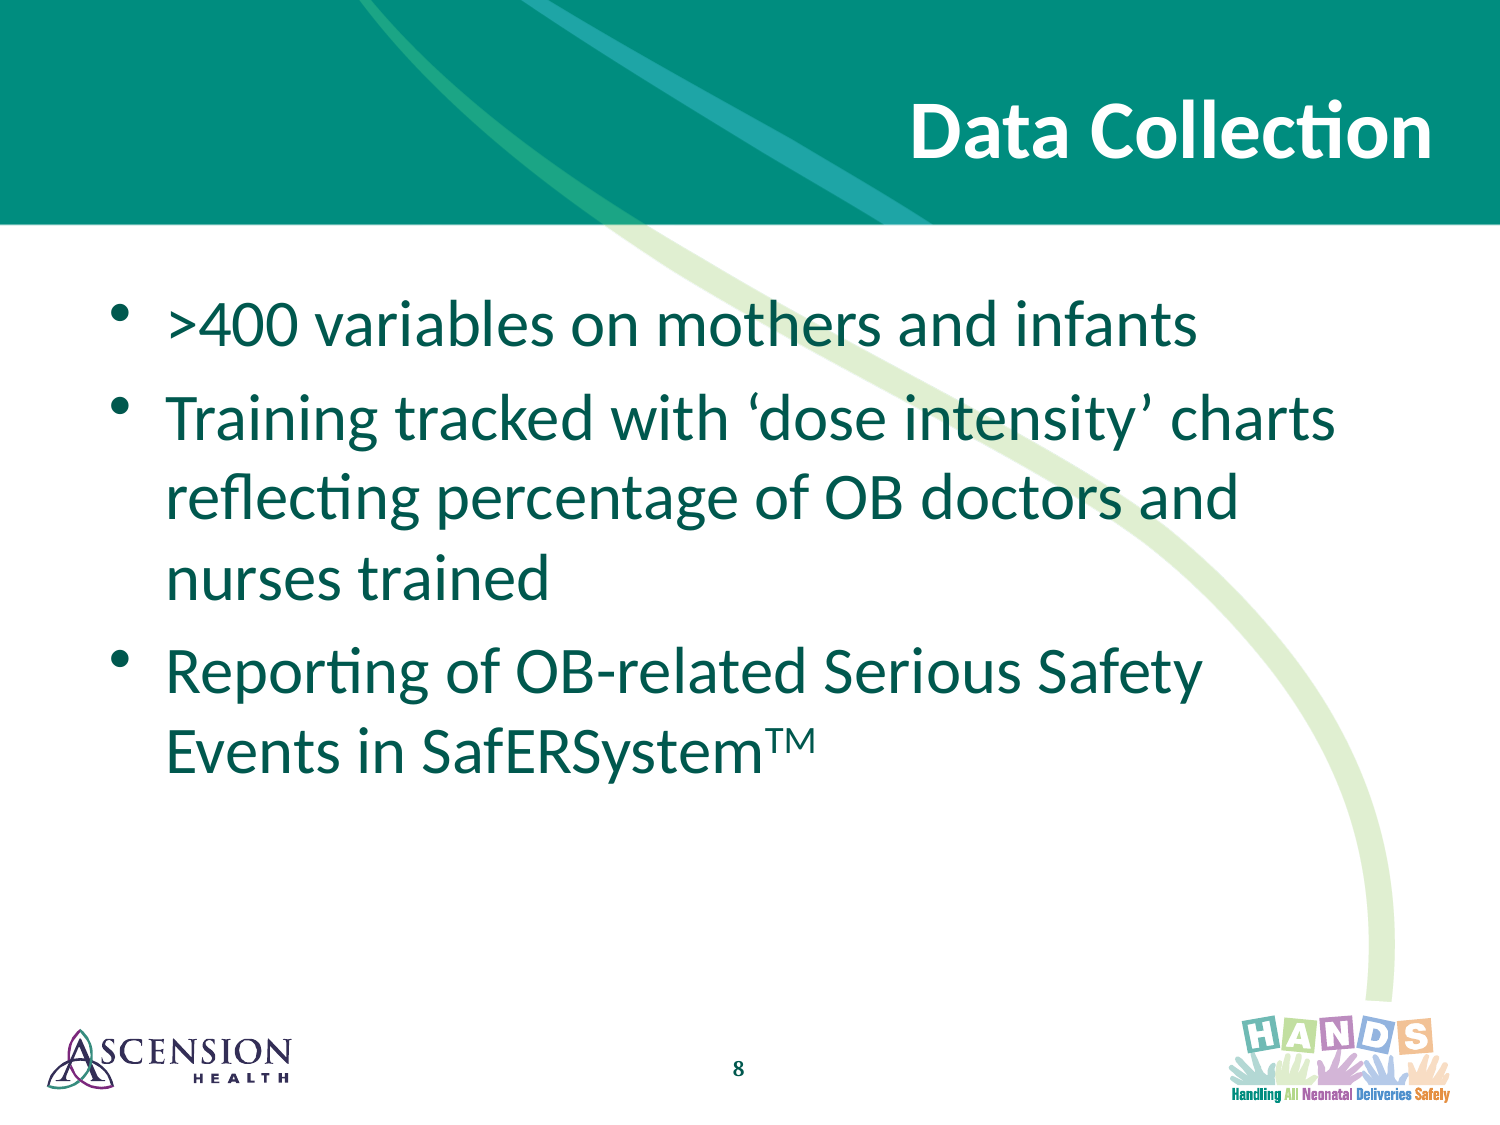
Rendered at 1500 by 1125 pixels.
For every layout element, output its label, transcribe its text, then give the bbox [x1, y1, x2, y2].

title Data Collection [74, 37, 1451, 213]
list >400 variables on mothers and infants Training tracked with ‘dose intensity’ charts reflecting percentage of OB doctors and nurses trained Reporting of OB-related Serious Safety Events in SafERSystemTM [93, 272, 1407, 1010]
picture [0, 0, 1500, 1125]
